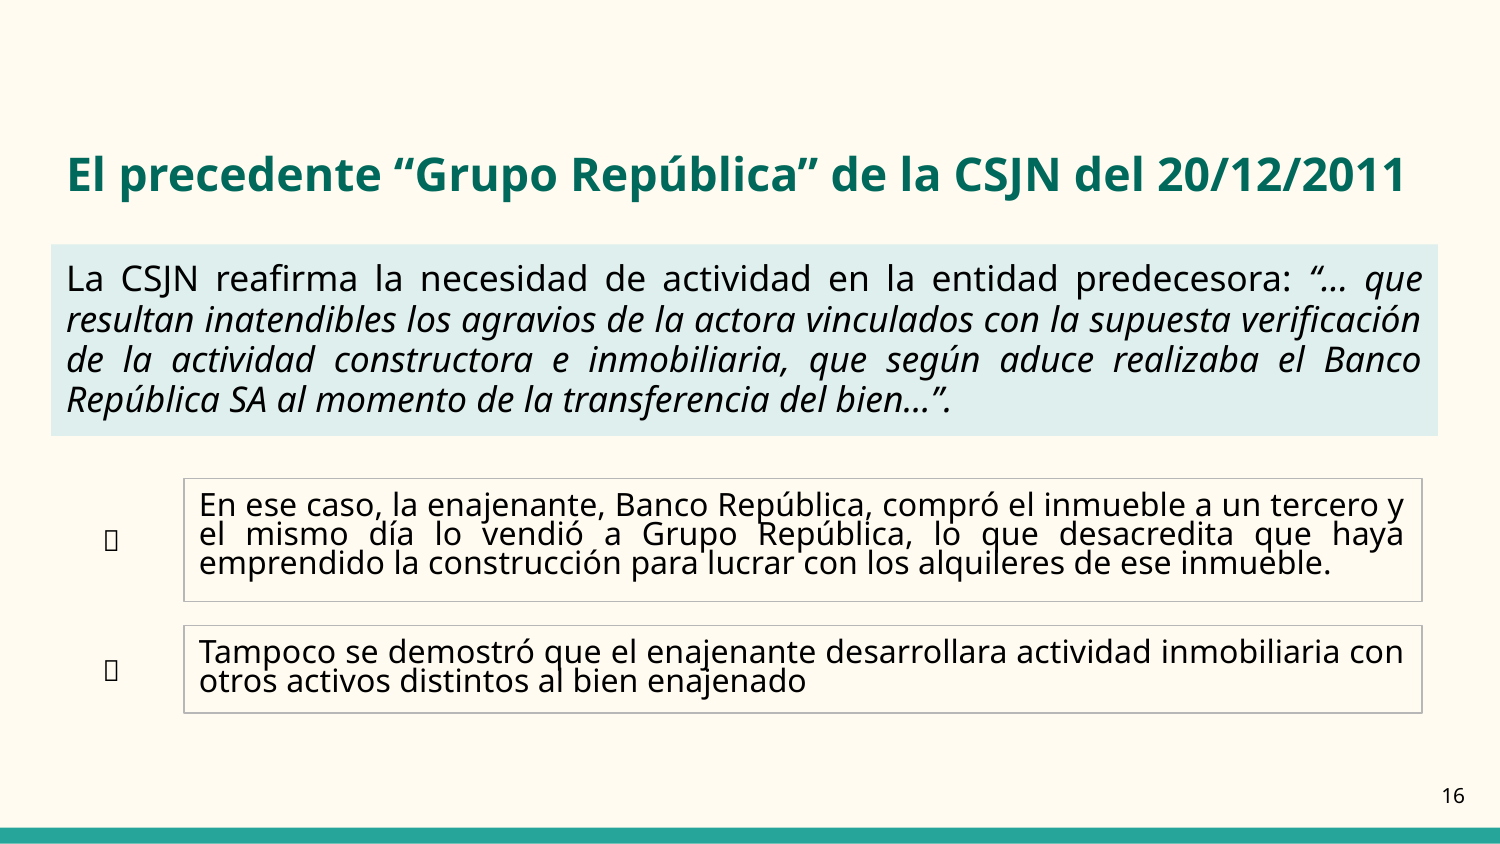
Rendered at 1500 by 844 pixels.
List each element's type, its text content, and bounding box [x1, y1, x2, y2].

text_box ❌ [87, 637, 158, 702]
list En ese caso, la enajenante, Banco República, compró el inmueble a un tercero y el mismo día lo vendió a Grupo República, lo que desacredita que haya emprendido la construcción para lucrar con los alquileres de ese inmueble. [184, 478, 1422, 602]
slide_number ‹#› [1389, 764, 1480, 830]
text_box La CSJN reafirma la necesidad de actividad en la entidad predecesora: “... que resultan inatendibles los agravios de la actora vinculados con la supuesta verificación de la actividad constructora e inmobiliaria, que según aduce realizaba el Banco República SA al momento de la transferencia del bien…”. [51, 244, 1438, 436]
title El precedente “Grupo República” de la CSJN del 20/12/2011 [51, 129, 1449, 230]
text_box ❌ [87, 506, 158, 572]
text_box Tampoco se demostró que el enajenante desarrollara actividad inmobiliaria con otros activos distintos al bien enajenado [184, 625, 1422, 714]
